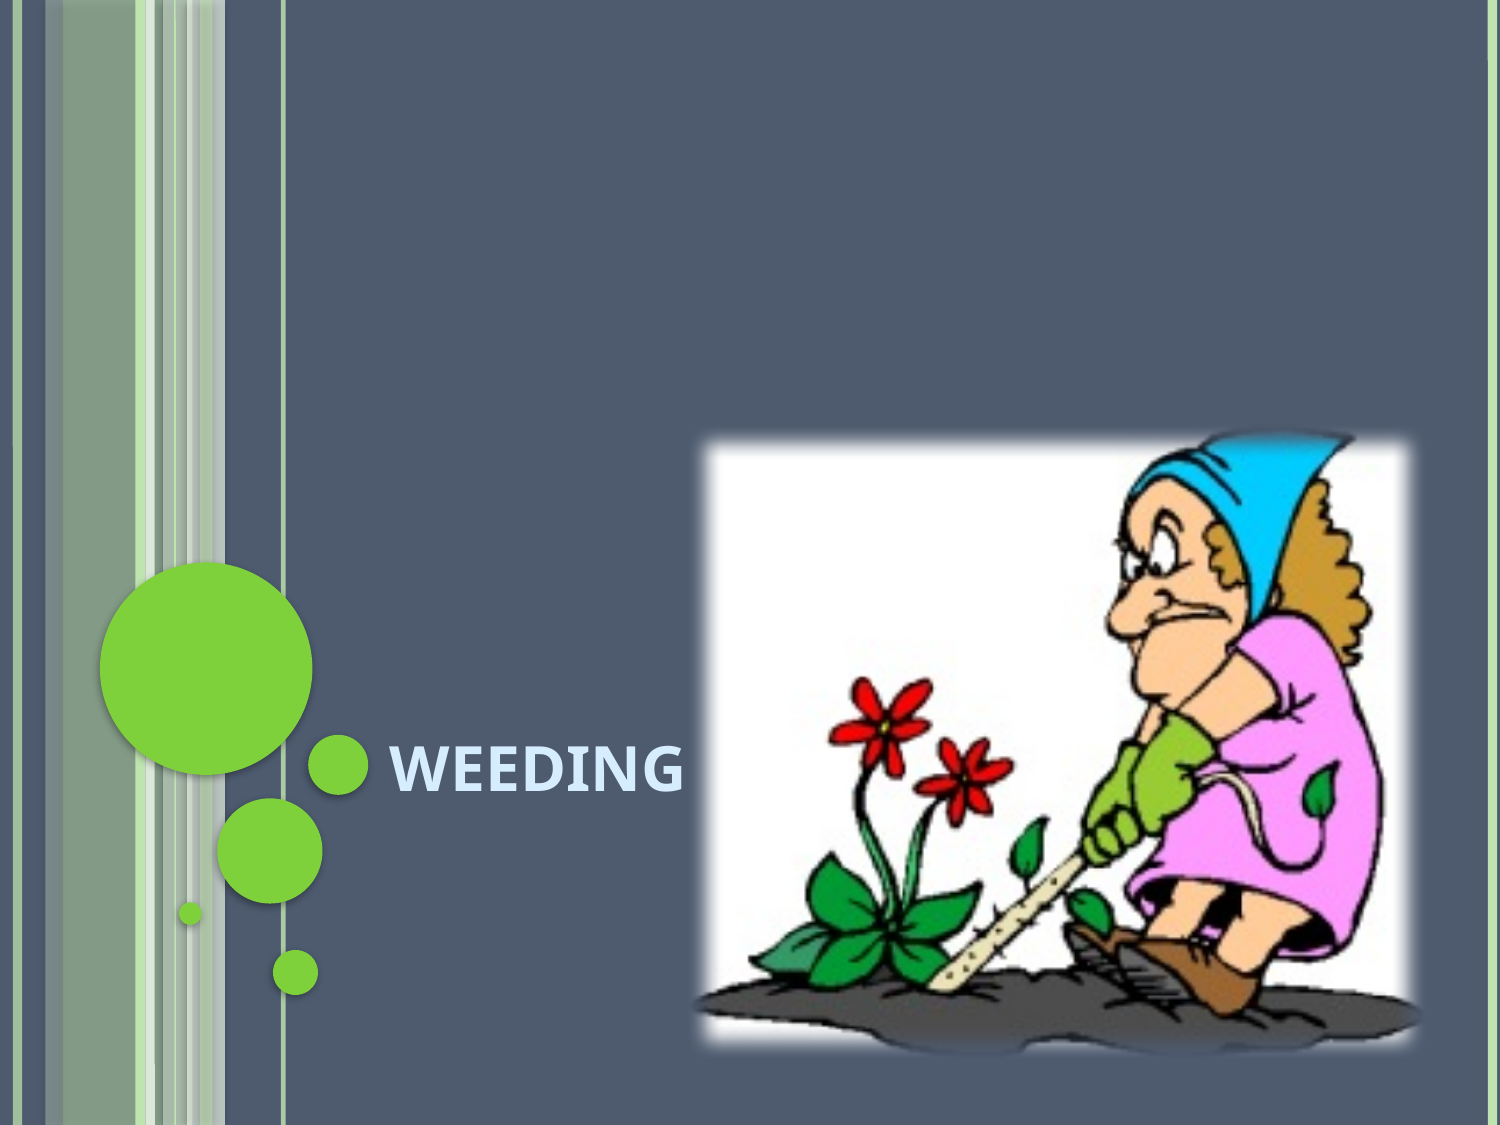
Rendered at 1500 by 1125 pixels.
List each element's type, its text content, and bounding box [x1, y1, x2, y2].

title Weeding [375, 474, 681, 812]
picture [686, 424, 1426, 1060]
